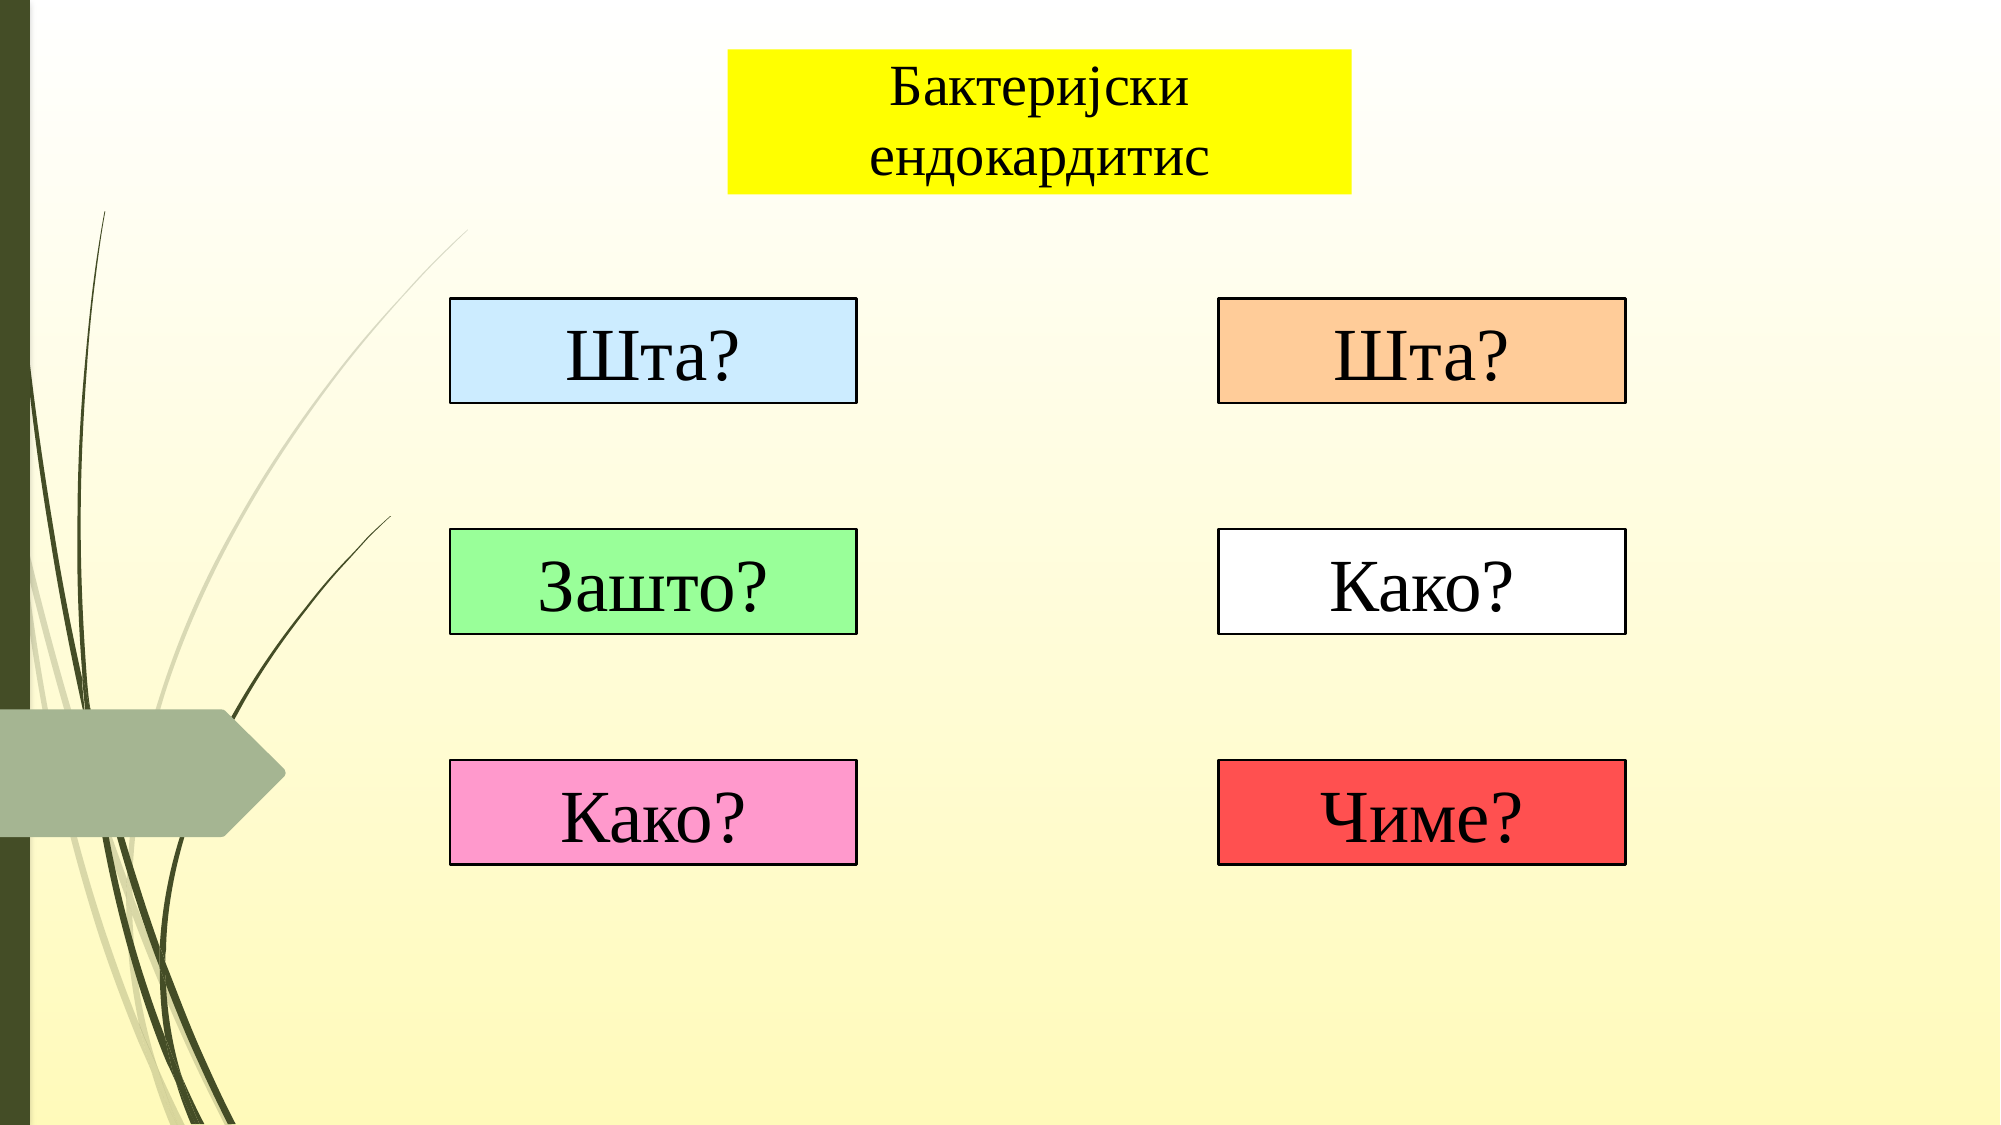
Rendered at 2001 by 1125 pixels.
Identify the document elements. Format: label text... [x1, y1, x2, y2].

text_box Како? [1218, 529, 1626, 634]
text_box Шта? [1218, 298, 1626, 404]
text_box Шта? [449, 298, 857, 404]
text_box Зашто? [449, 529, 857, 634]
title Бактеријски ендокардитис [727, 49, 1352, 195]
text_box Чиме? [1218, 760, 1626, 865]
text_box Како? [449, 760, 857, 865]
